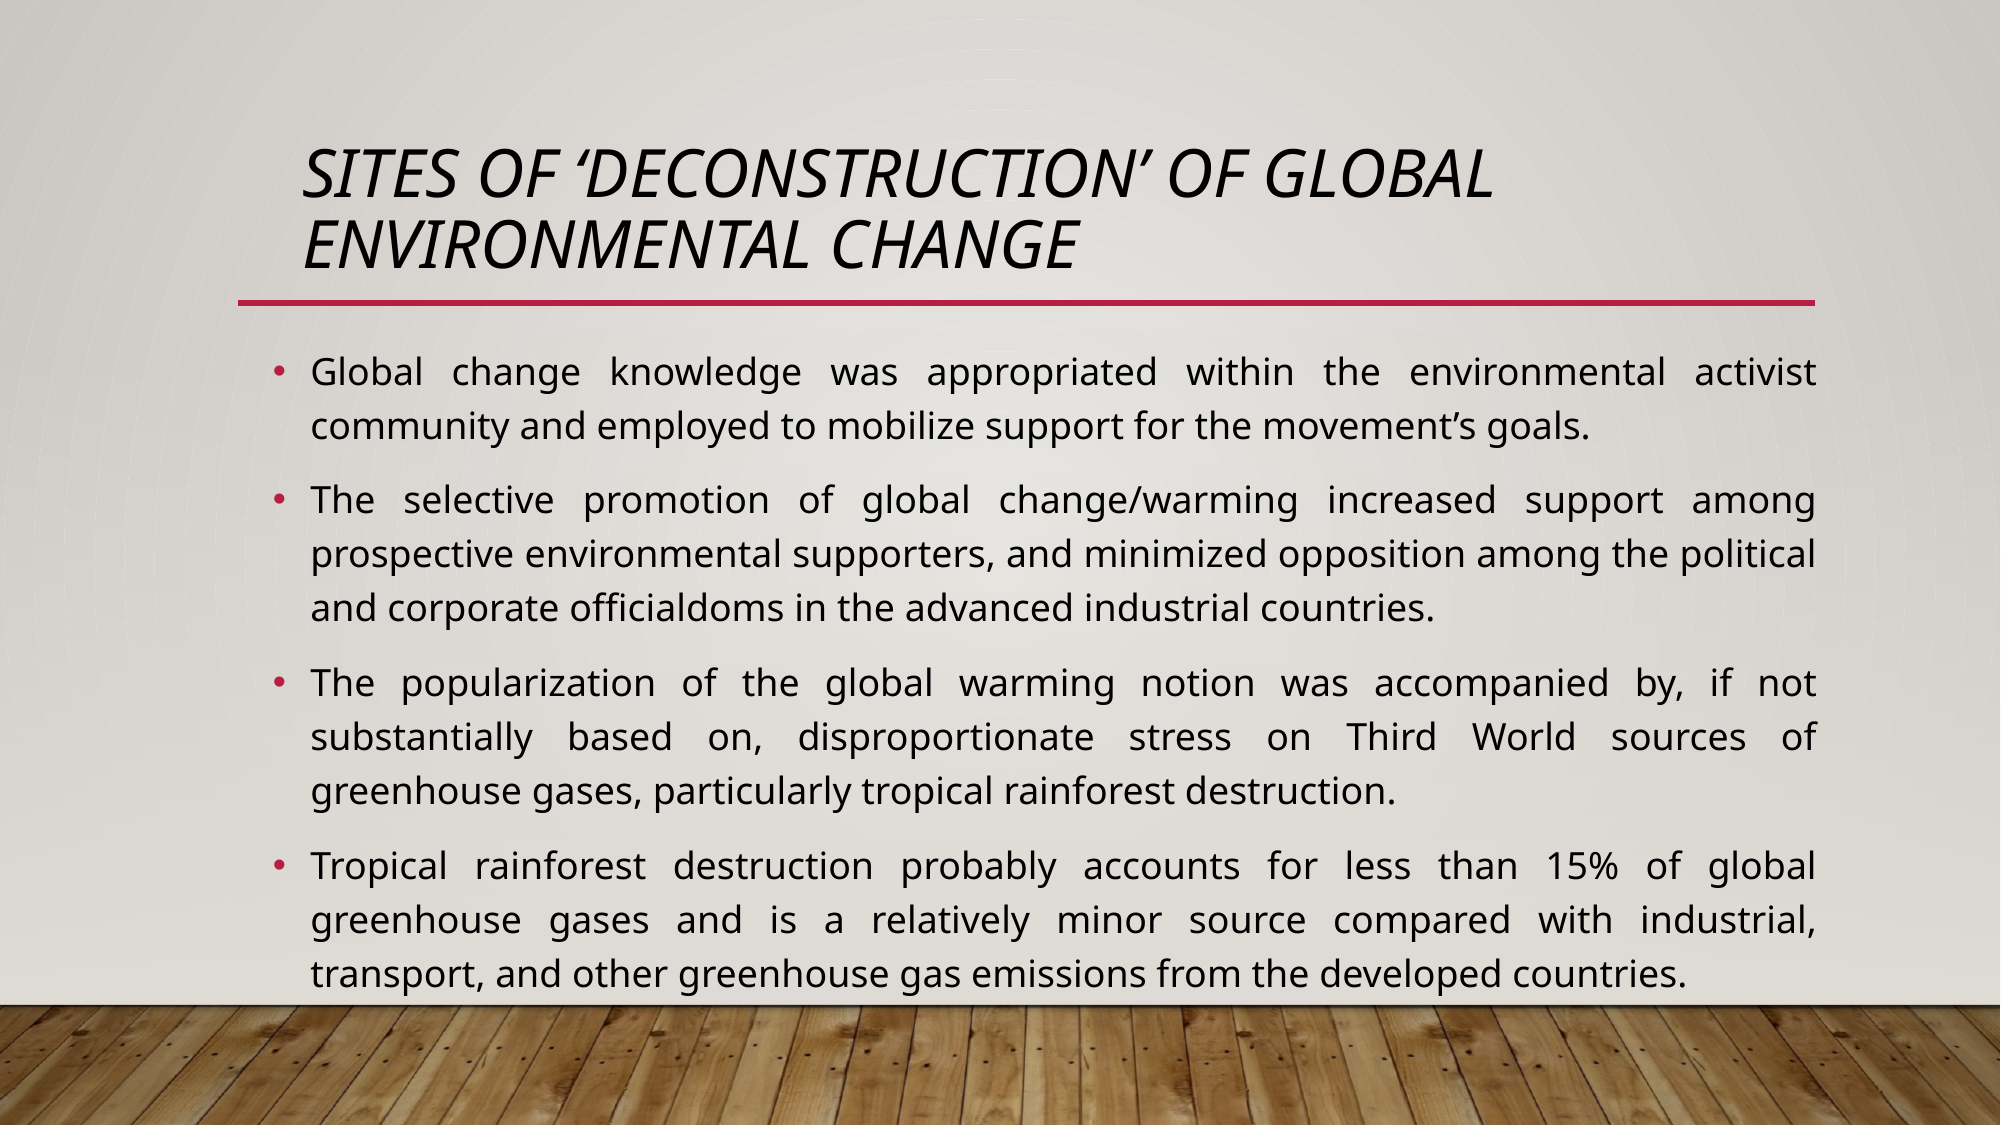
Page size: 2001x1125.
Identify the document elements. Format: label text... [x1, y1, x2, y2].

title Sites of ‘Deconstruction’ of Global Environmental Change [287, 131, 1814, 305]
picture [0, 1005, 2000, 1125]
list Global change knowledge was appropriated within the environmental activist community and employed to mobilize support for the movement’s goals. The selective promotion of global change/warming increased support among prospective environmental supporters, and minimized opposition among the political and corporate officialdoms in the advanced industrial countries. The popularization of the global warming notion was accompanied by, if not substantially based on, disproportionate stress on Third World sources of greenhouse gases, particularly tropical rainforest destruction. Tropical rainforest destruction probably accounts for less than 15% of global greenhouse gases and is a relatively minor source compared with industrial, transport, and other greenhouse gas emissions from the developed countries. [258, 331, 1834, 1009]
